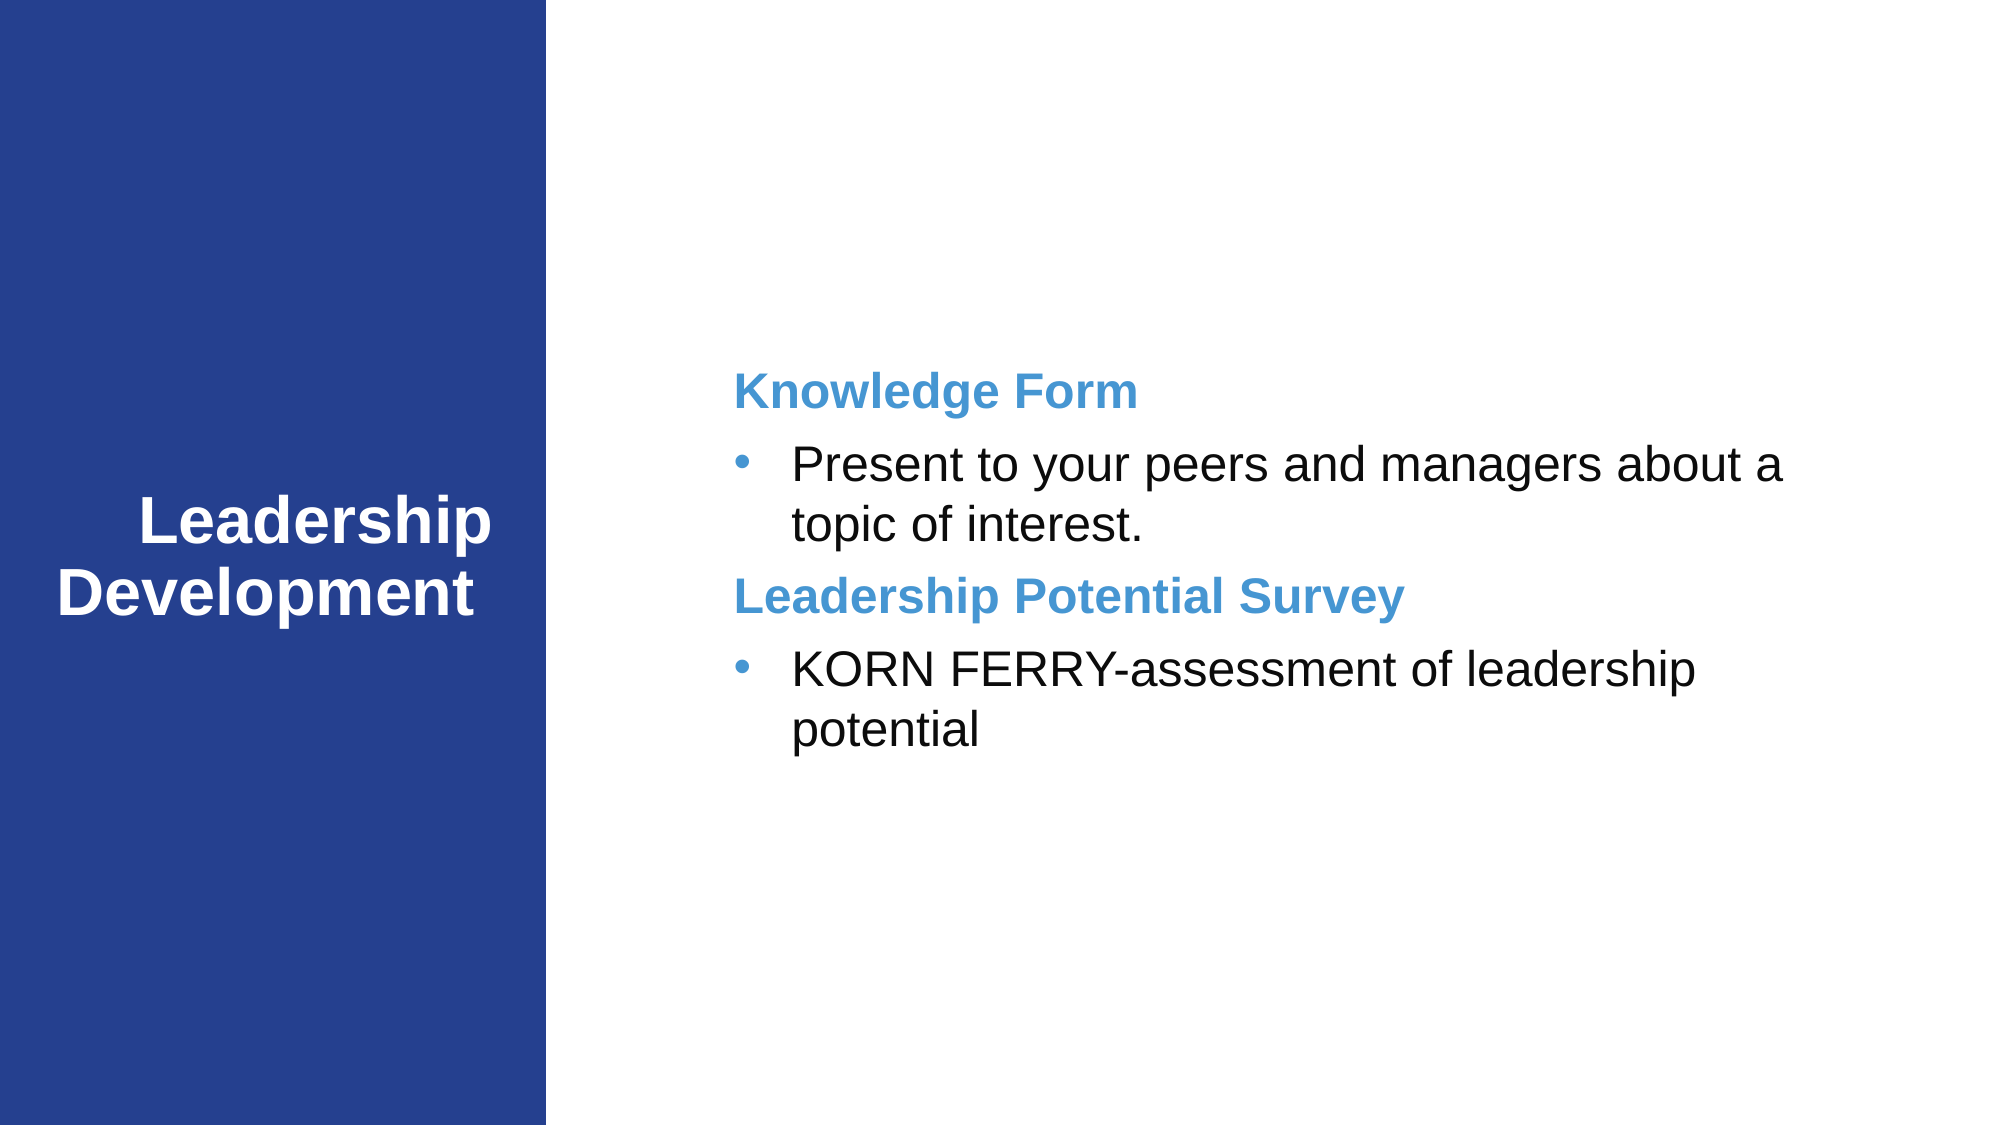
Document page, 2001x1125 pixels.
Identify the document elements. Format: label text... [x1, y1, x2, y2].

list Knowledge Form Present to your peers and managers about a topic of interest. Leadership Potential Survey KORN FERRY-assessment of leadership potential [701, 107, 1866, 1009]
title Leadership Development [37, 448, 509, 667]
